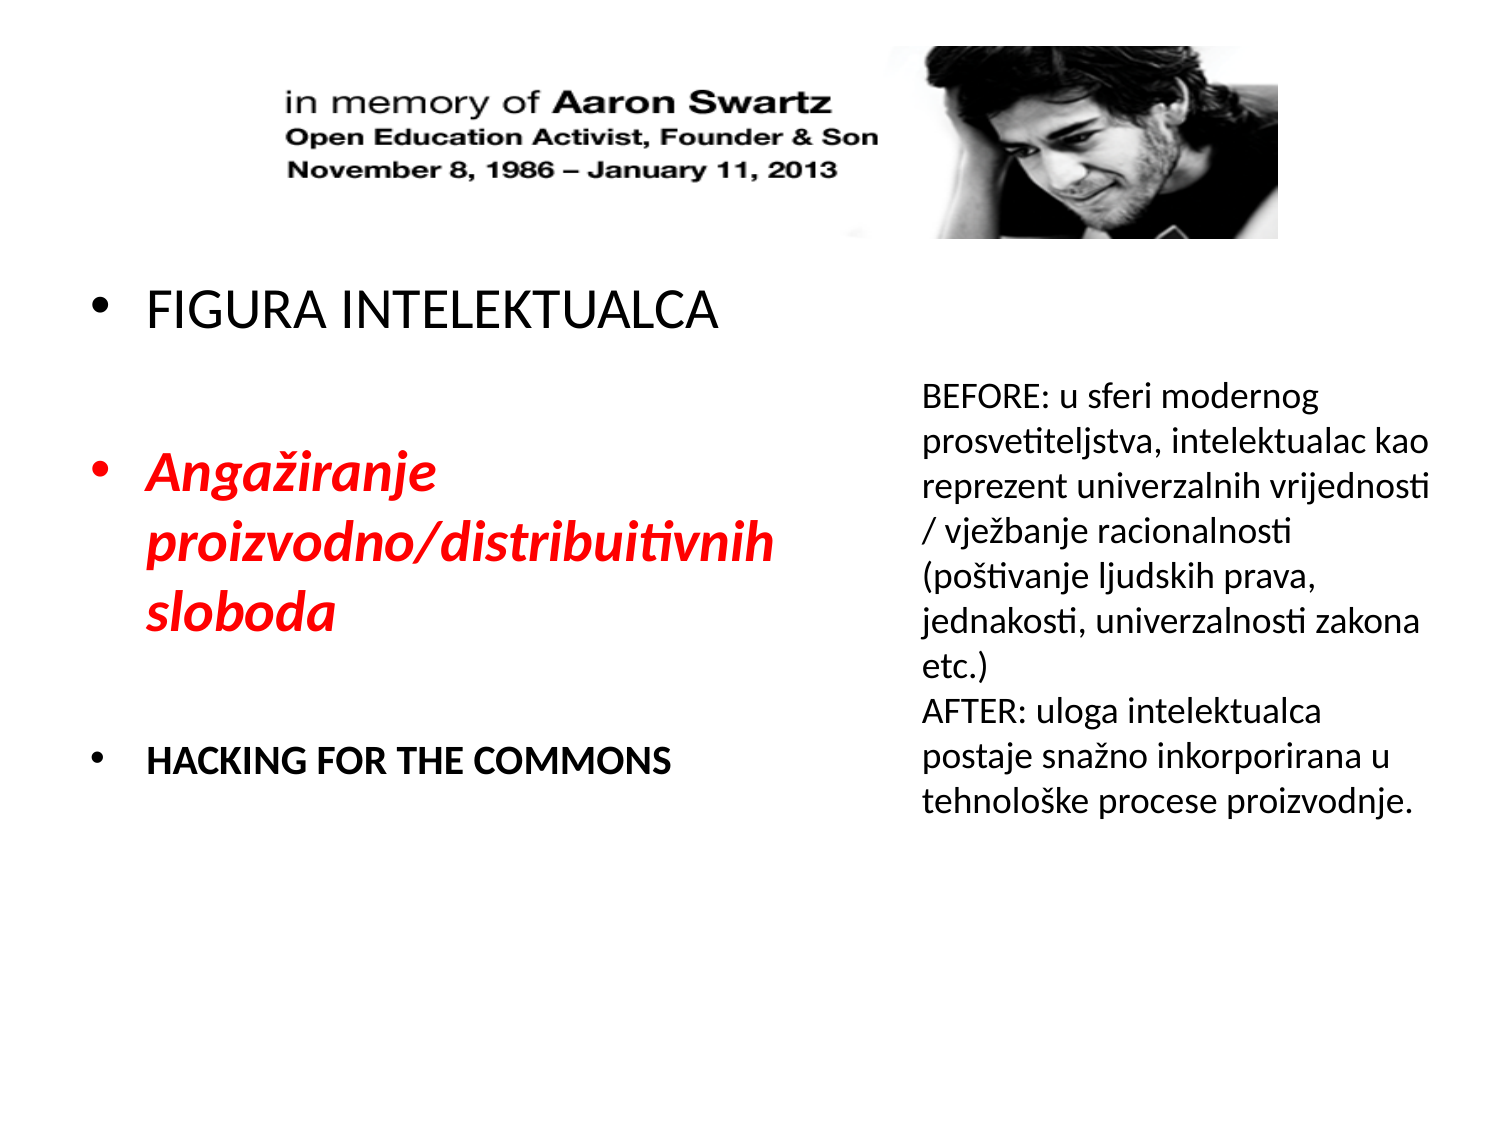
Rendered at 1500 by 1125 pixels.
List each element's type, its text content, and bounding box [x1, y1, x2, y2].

text_box BEFORE: u sferi modernog prosvetiteljstva, intelektualac kao reprezent univerzalnih vrijednosti / vježbanje racionalnosti (poštivanje ljudskih prava, jednakosti, univerzalnosti zakona etc.) AFTER: uloga intelektualca postaje snažno inkorporirana u tehnološke procese proizvodnje. [832, 363, 1454, 828]
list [234, 46, 1278, 240]
list FIGURA INTELEKTUALCA Angažiranje proizvodno/distribuitivnih sloboda HACKING FOR THE COMMONS [75, 262, 821, 1005]
